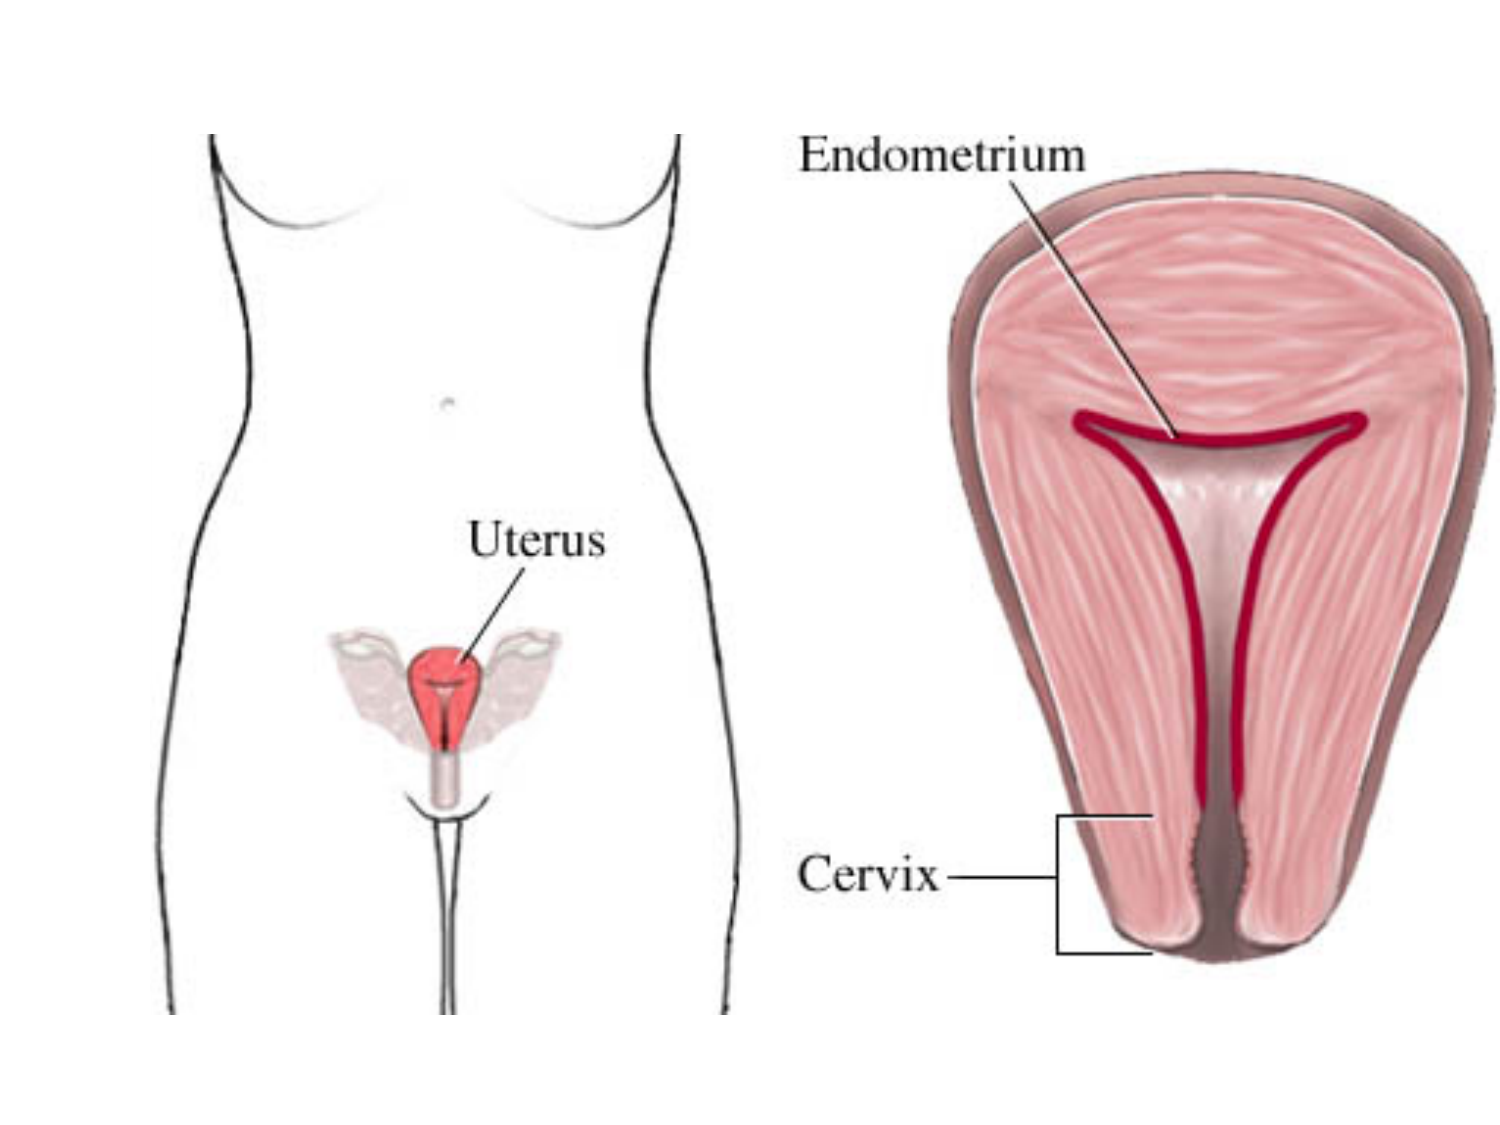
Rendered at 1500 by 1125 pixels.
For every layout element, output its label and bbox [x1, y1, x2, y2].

picture [149, 134, 1500, 1016]
